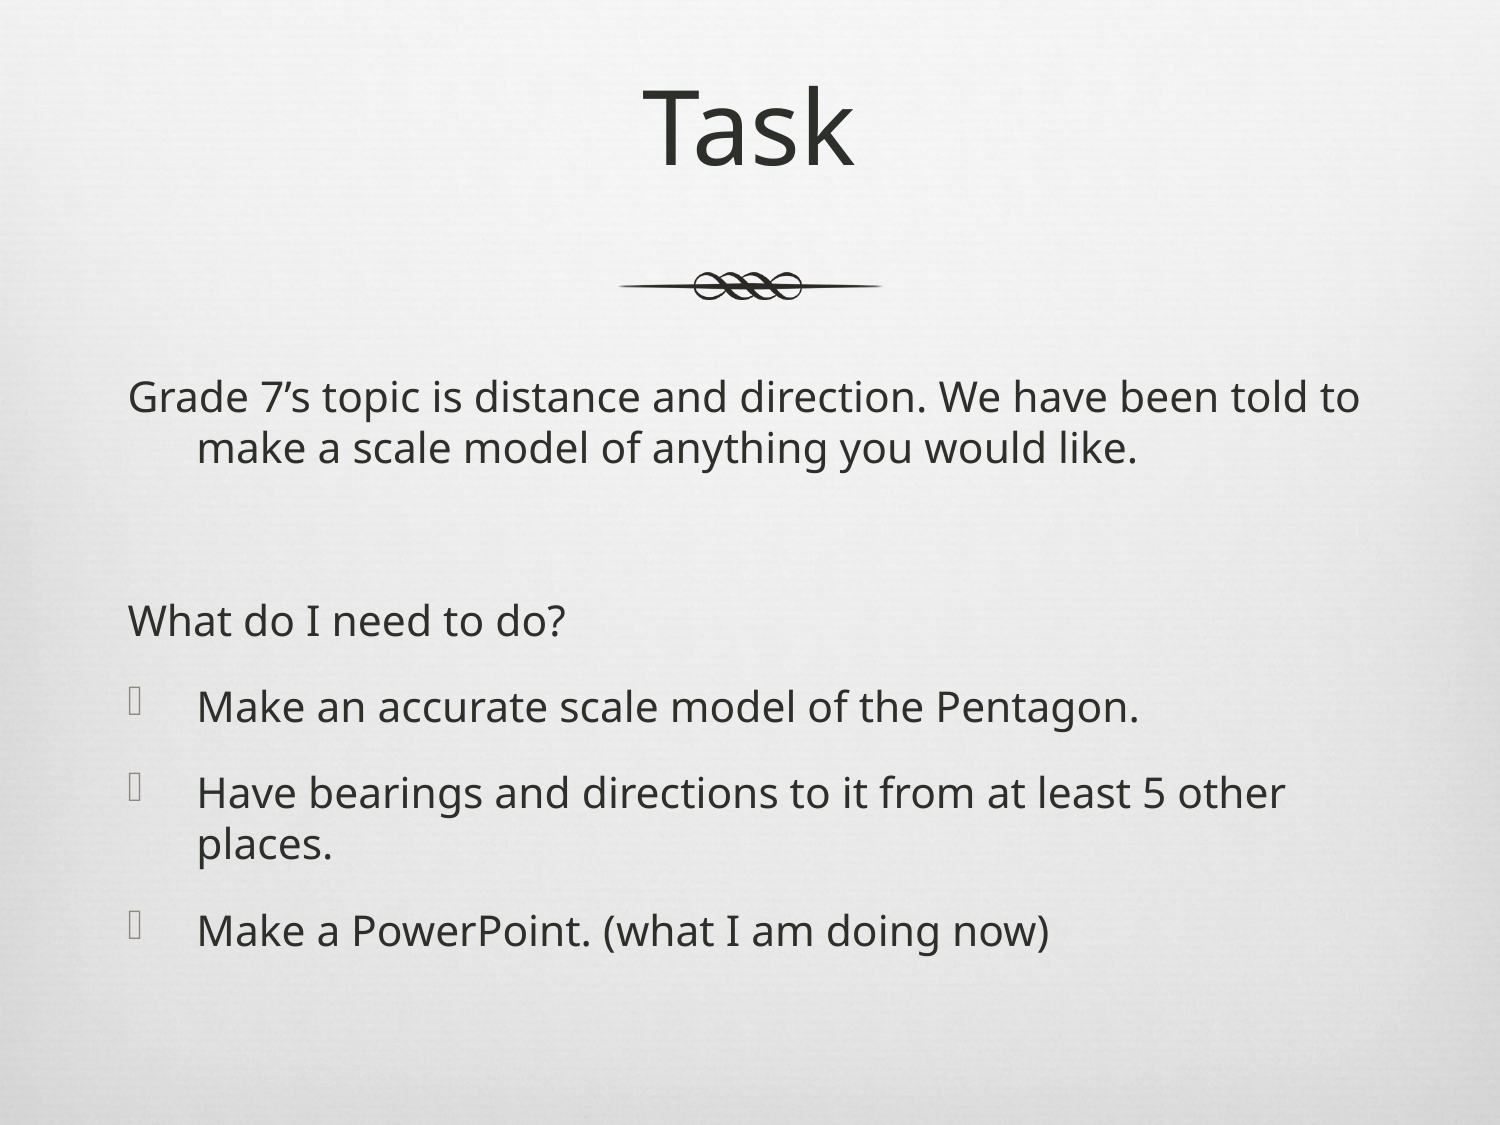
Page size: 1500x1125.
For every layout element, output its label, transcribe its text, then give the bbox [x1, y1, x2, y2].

title Task [112, 11, 1388, 236]
picture [615, 272, 885, 300]
list Grade 7’s topic is distance and direction. We have been told to make a scale model of anything you would like. What do I need to do? Make an accurate scale model of the Pentagon. Have bearings and directions to it from at least 5 other places. Make a PowerPoint. (what I am doing now) [112, 362, 1388, 963]
